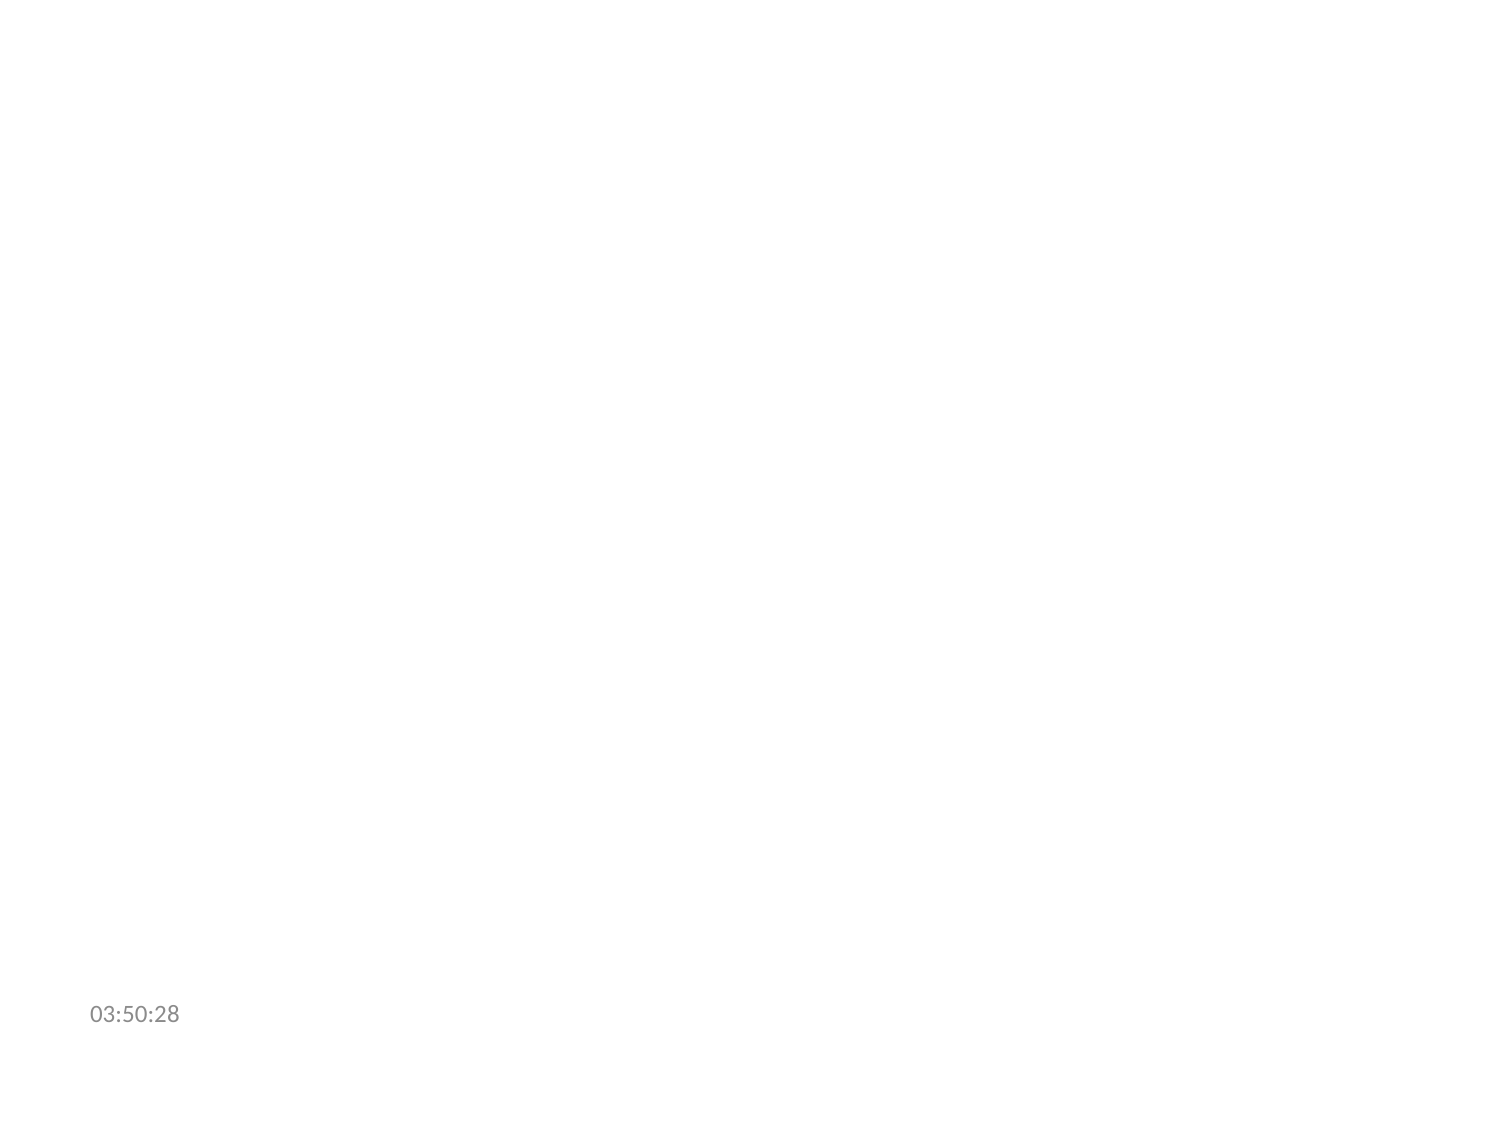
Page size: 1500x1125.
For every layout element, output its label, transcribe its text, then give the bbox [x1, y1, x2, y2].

text_box 15:35:09 [75, 982, 425, 1043]
